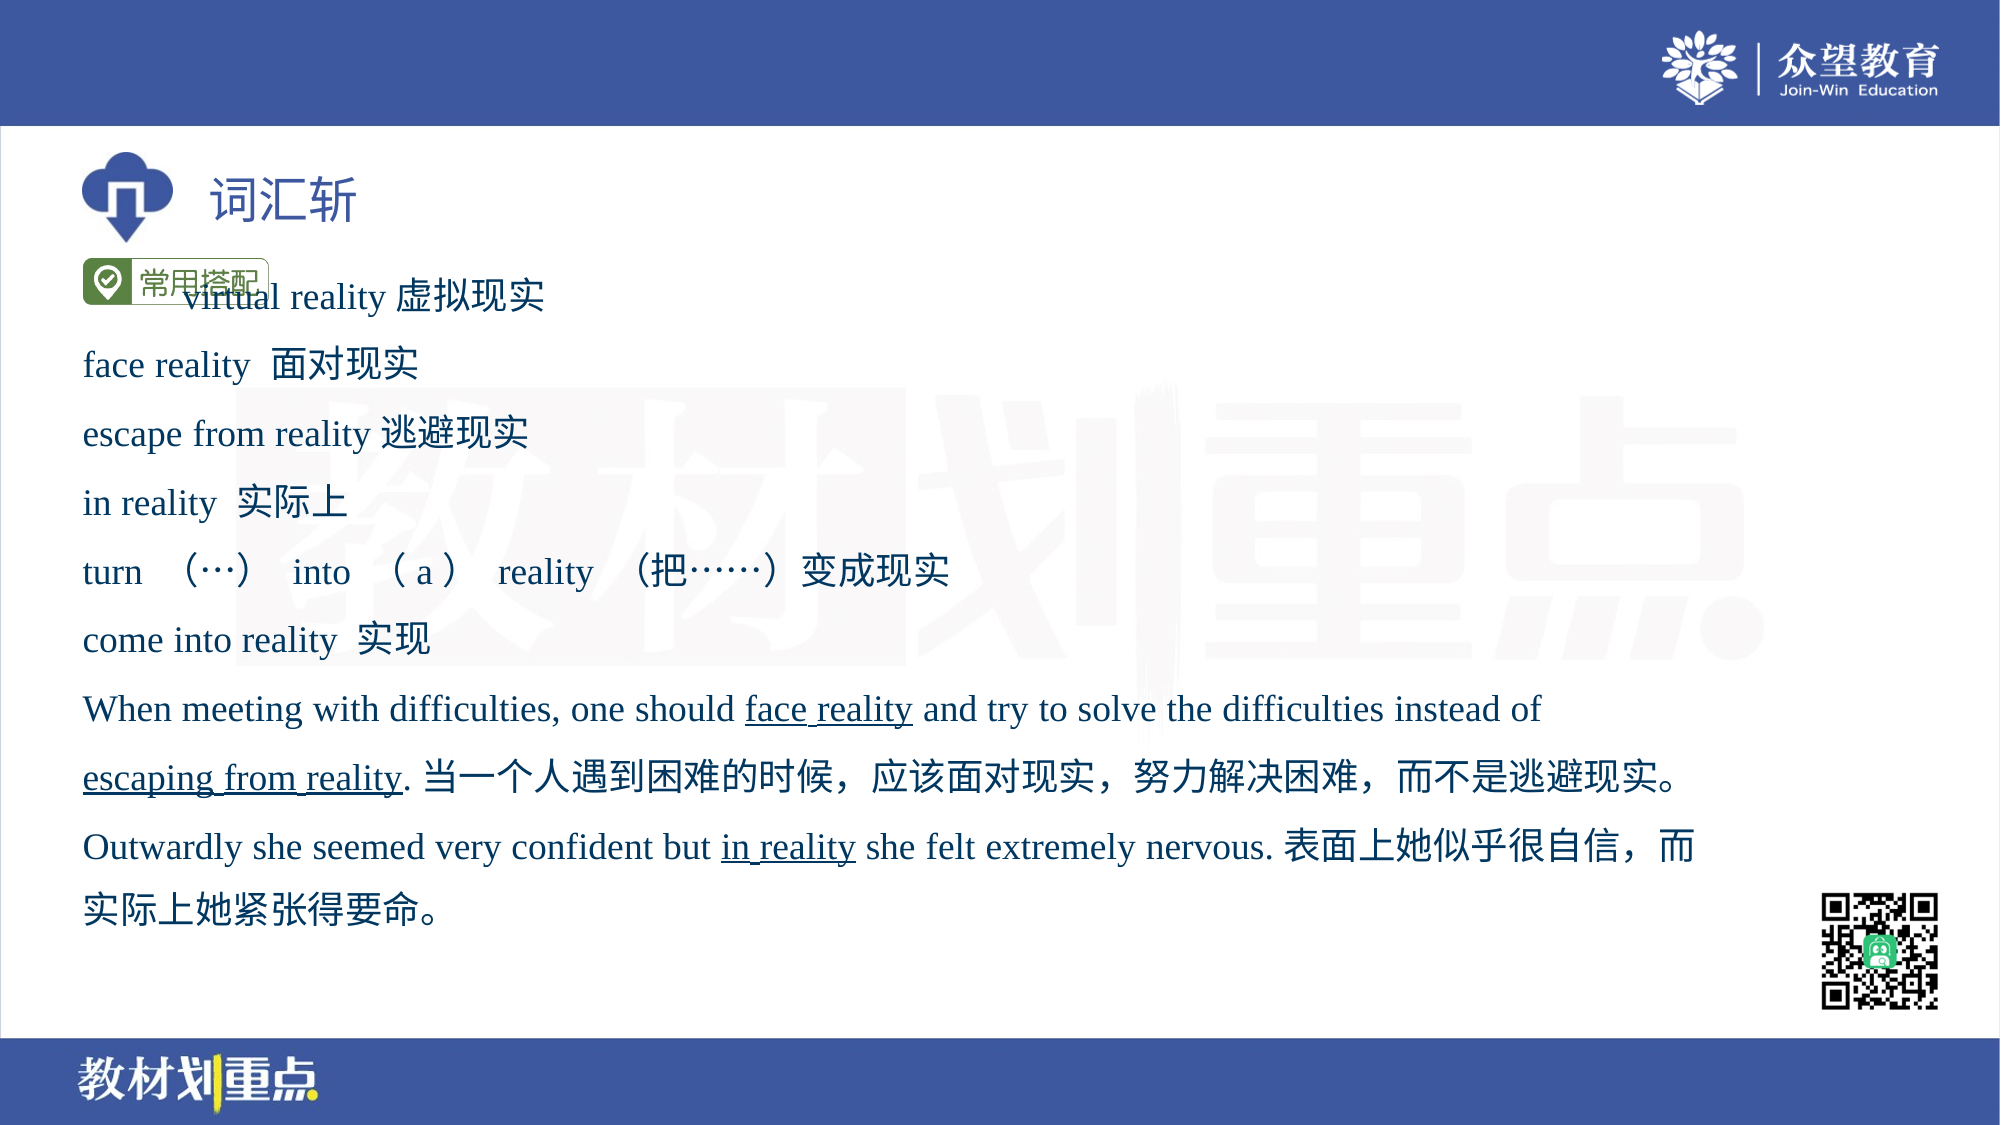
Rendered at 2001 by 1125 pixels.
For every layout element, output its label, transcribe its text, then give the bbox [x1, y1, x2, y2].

text_box virtual reality虚拟现实 face reality 面对现实 escape from reality逃避现实 in reality 实际上 turn （…） into （a） reality （把……）变成现实 come into reality 实现 When meeting with difficulties, one should face reality and try to solve the difficulties instead of escaping from reality.当一个人遇到困难的时候，应该面对现实，努力解决困难，而不是逃避现实。 Outwardly she seemed very confident but in reality she felt extremely nervous.表面上她似乎很自信，而 实际上她紧张得要命。 [82, 248, 1817, 925]
picture [0, 0, 2000, 1125]
